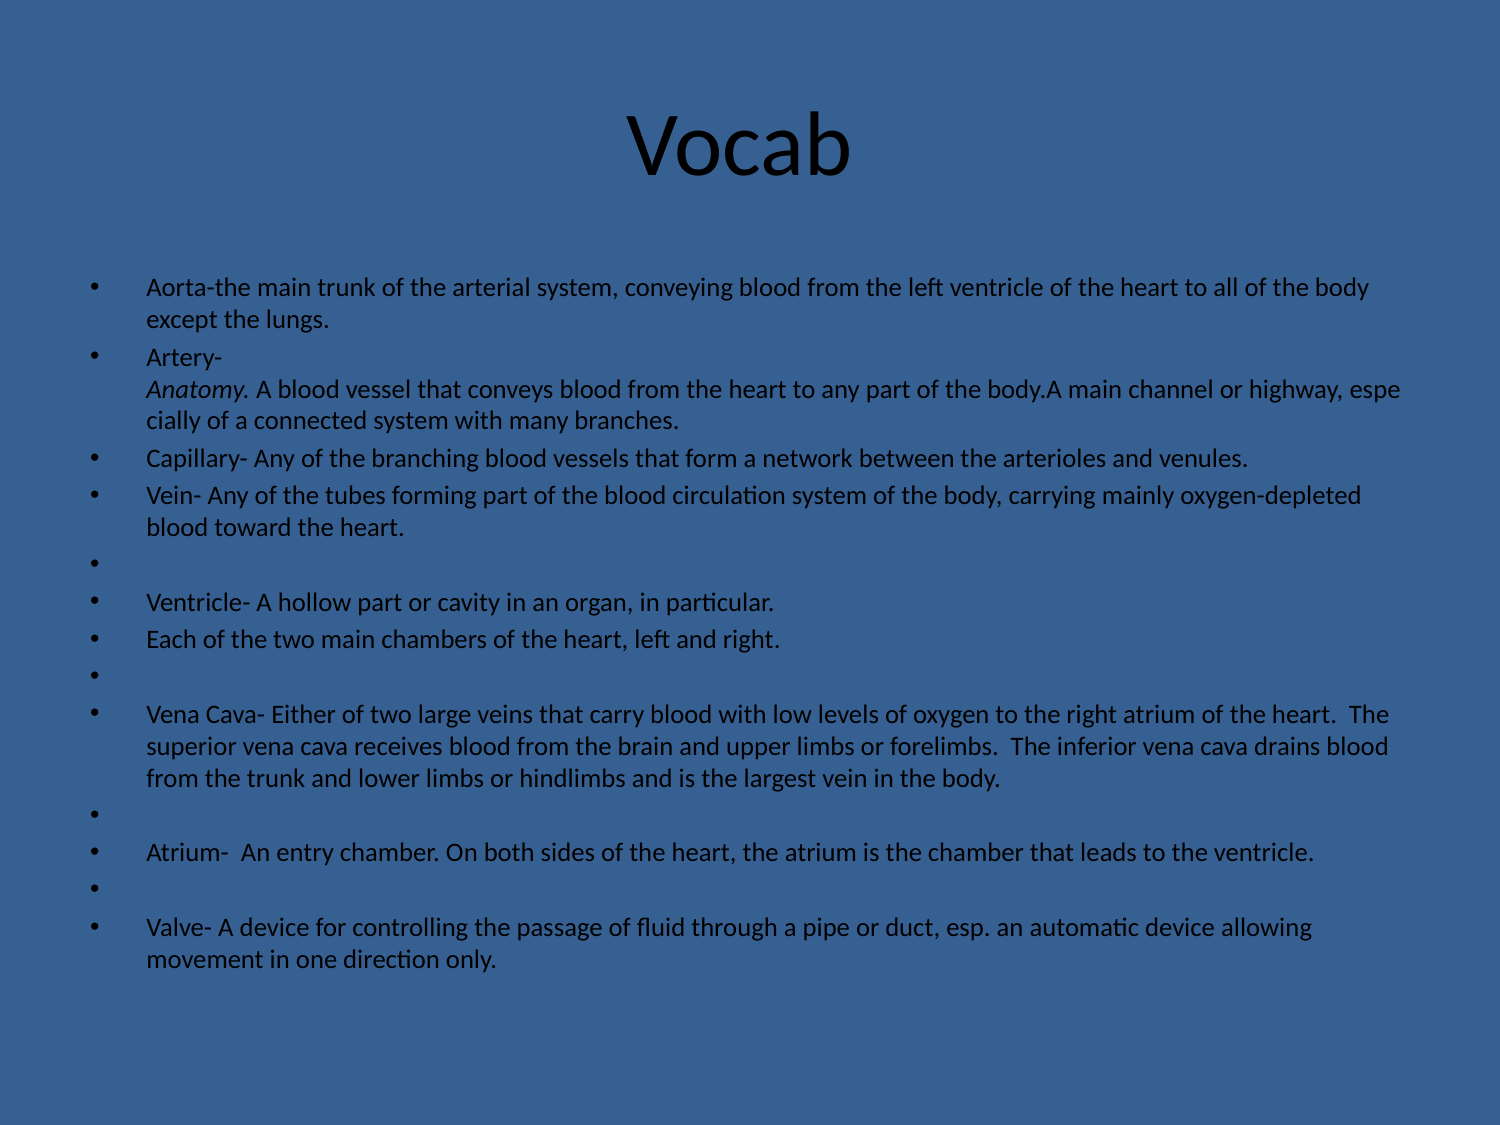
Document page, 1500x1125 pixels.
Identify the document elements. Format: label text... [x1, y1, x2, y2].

list Aorta-the main trunk of the arterial system, conveying blood from the left ventricle of the heart to all of the body except the lungs. Artery- Anatomy. A blood vessel that conveys blood from the heart to any part of the body.A main channel or highway, especially of a connected system with many branches. Capillary- Any of the branching blood vessels that form a network between the arterioles and venules. Vein- Any of the tubes forming part of the blood circulation system of the body, carrying mainly oxygen-depleted blood toward the heart. Ventricle- A hollow part or cavity in an organ, in particular. Each of the two main chambers of the heart, left and right. Vena Cava- Either of two large veins that carry blood with low levels of oxygen to the right atrium of the heart. The superior vena cava receives blood from the brain and upper limbs or forelimbs. The inferior vena cava drains blood from the trunk and lower limbs or hindlimbs and is the largest vein in the body. Atrium- An entry chamber. On both sides of the heart, the atrium is the chamber that leads to the ventricle. Valve- A device for controlling the passage of fluid through a pipe or duct, esp. an automatic device allowing movement in one direction only. [75, 262, 1425, 1005]
title Vocab [75, 45, 1425, 233]
